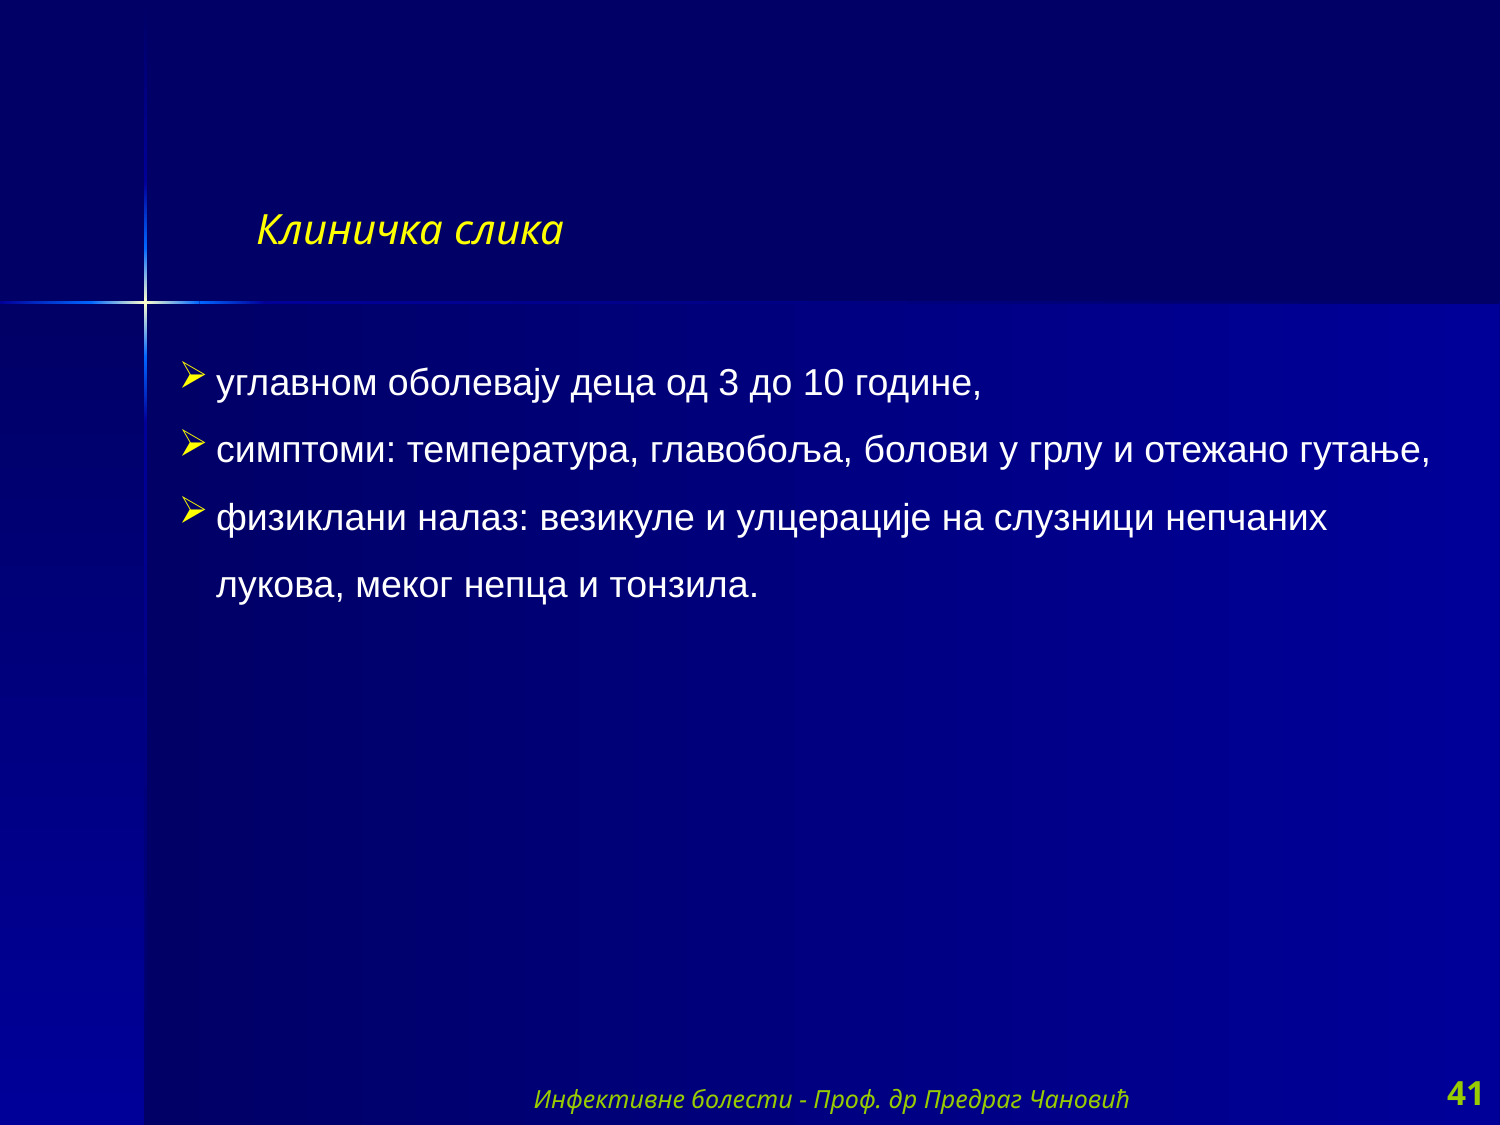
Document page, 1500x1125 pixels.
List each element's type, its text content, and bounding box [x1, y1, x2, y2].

text_box Клиничка слика [242, 195, 605, 261]
footer Инфективне болести - Проф. др Предраг Чановић [430, 1049, 1235, 1125]
slide_number 41 [1345, 1049, 1500, 1125]
text_box углавном оболевају деца од 3 до 10 године, симптоми: температура, главобоља, болови у грлу и отежано гутање, физиклани налаз: везикуле и улцерације на слузници непчаних лукова, меког непца и тонзила. [164, 327, 1473, 613]
